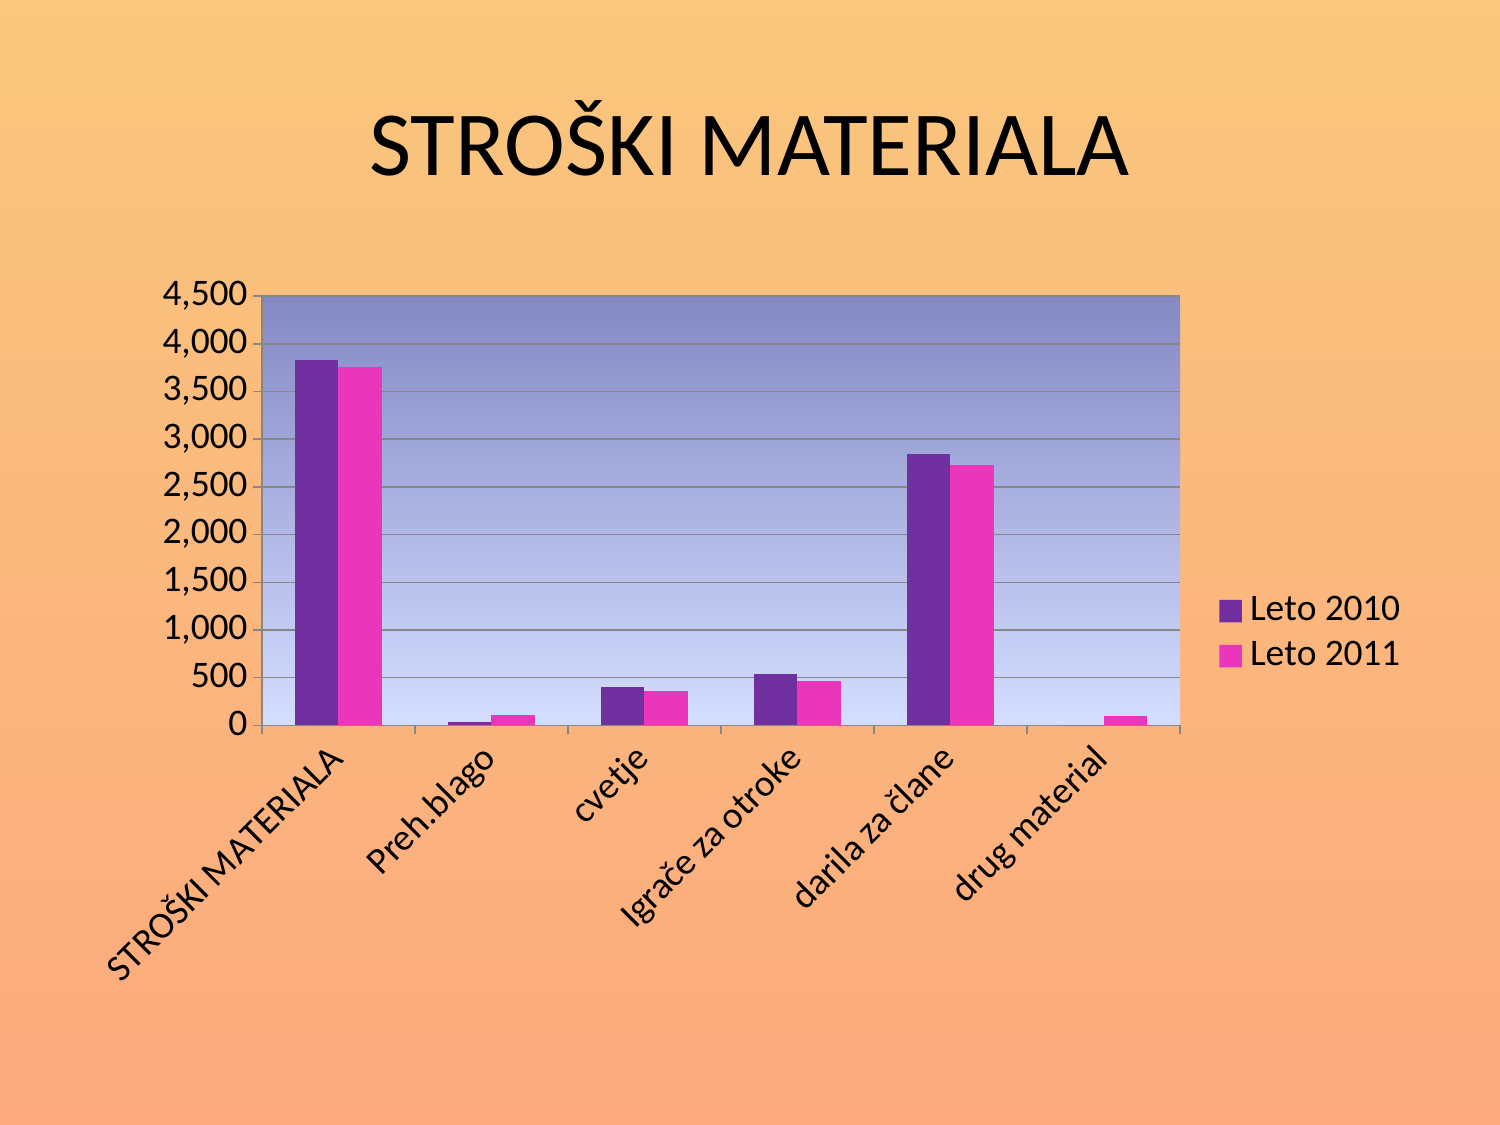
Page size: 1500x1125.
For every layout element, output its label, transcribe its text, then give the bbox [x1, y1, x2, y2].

title STROŠKI MATERIALA [75, 45, 1425, 233]
chart [74, 262, 1426, 1006]
